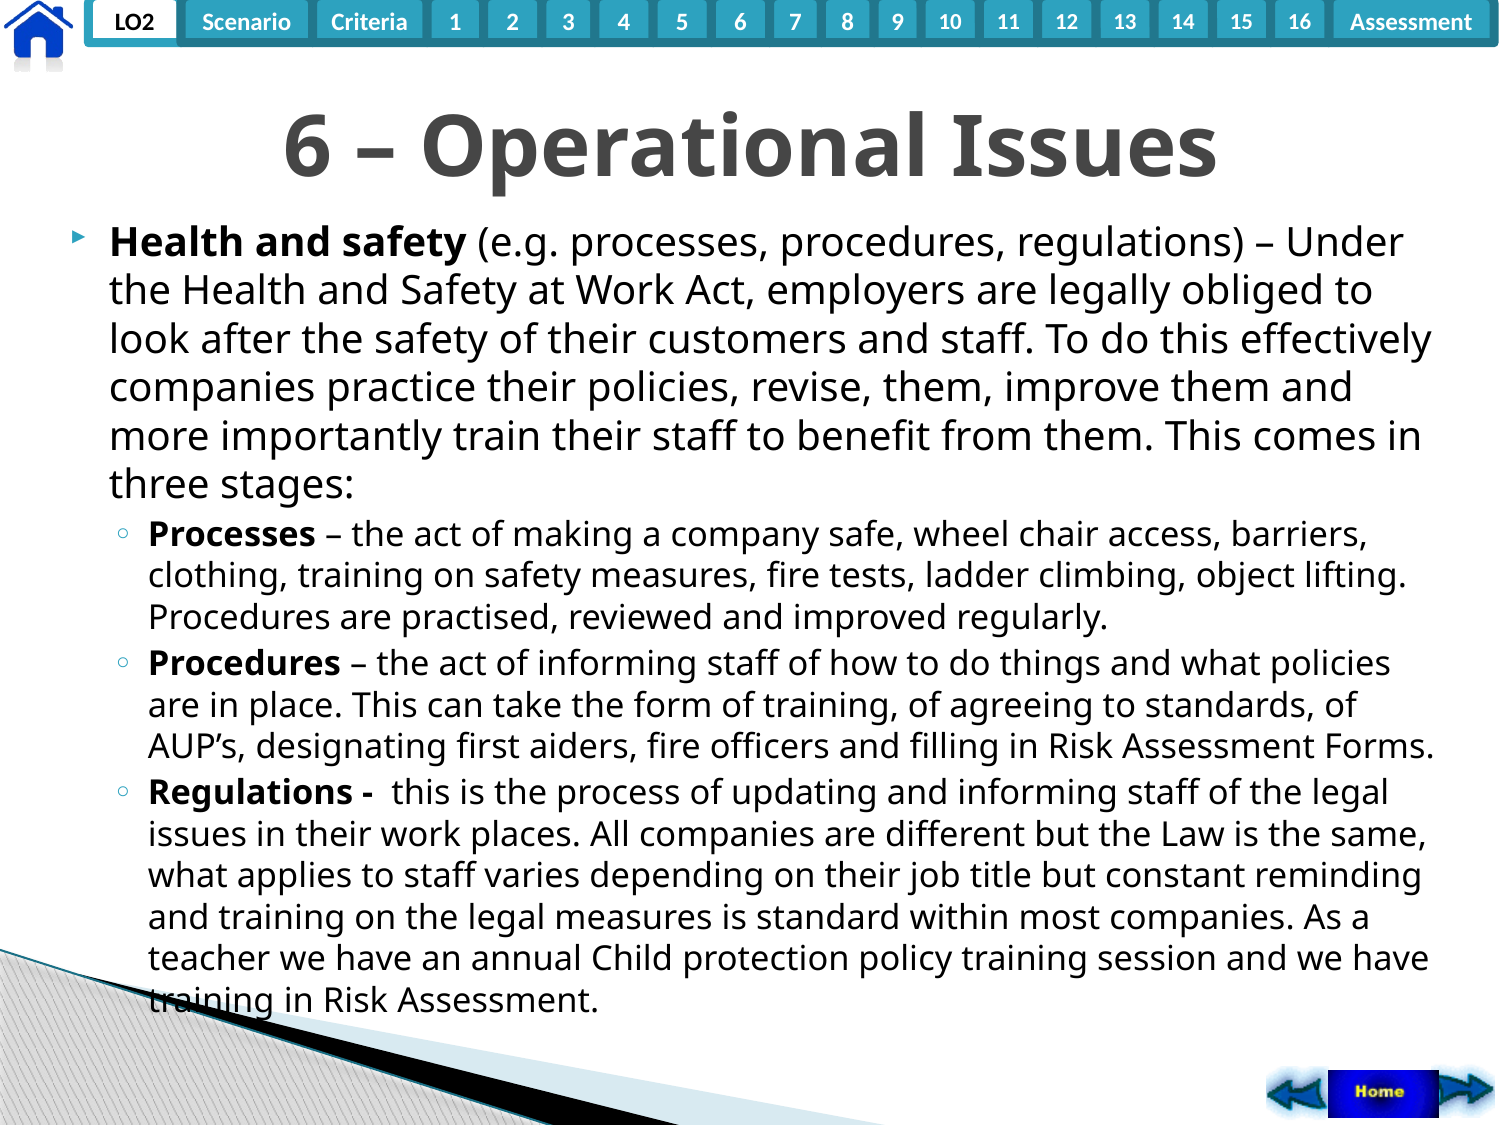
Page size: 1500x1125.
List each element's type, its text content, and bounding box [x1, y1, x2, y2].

title 6 – Operational Issues [76, 78, 1427, 194]
picture [1266, 1055, 1495, 1125]
picture [0, 0, 77, 91]
list Health and safety (e.g. processes, procedures, regulations) – Under the Health and Safety at Work Act, employers are legally obliged to look after the safety of their customers and staff. To do this effectively companies practice their policies, revise, them, improve them and more importantly train their staff to benefit from them. This comes in three stages: Processes – the act of making a company safe, wheel chair access, barriers, clothing, training on safety measures, fire tests, ladder climbing, object lifting. Procedures are practised, reviewed and improved regularly. Procedures – the act of informing staff of how to do things and what policies are in place. This can take the form of training, of agreeing to standards, of AUP’s, designating first aiders, fire officers and filling in Risk Assessment Forms. Regulations - this is the process of updating and informing staff of the legal issues in their work places. All companies are different but the Law is the same, what applies to staff varies depending on their job title but constant reminding and training on the legal measures is standard within most companies. As a teacher we have an annual Child protection policy training session and we have training in Risk Assessment. [38, 208, 1463, 1056]
